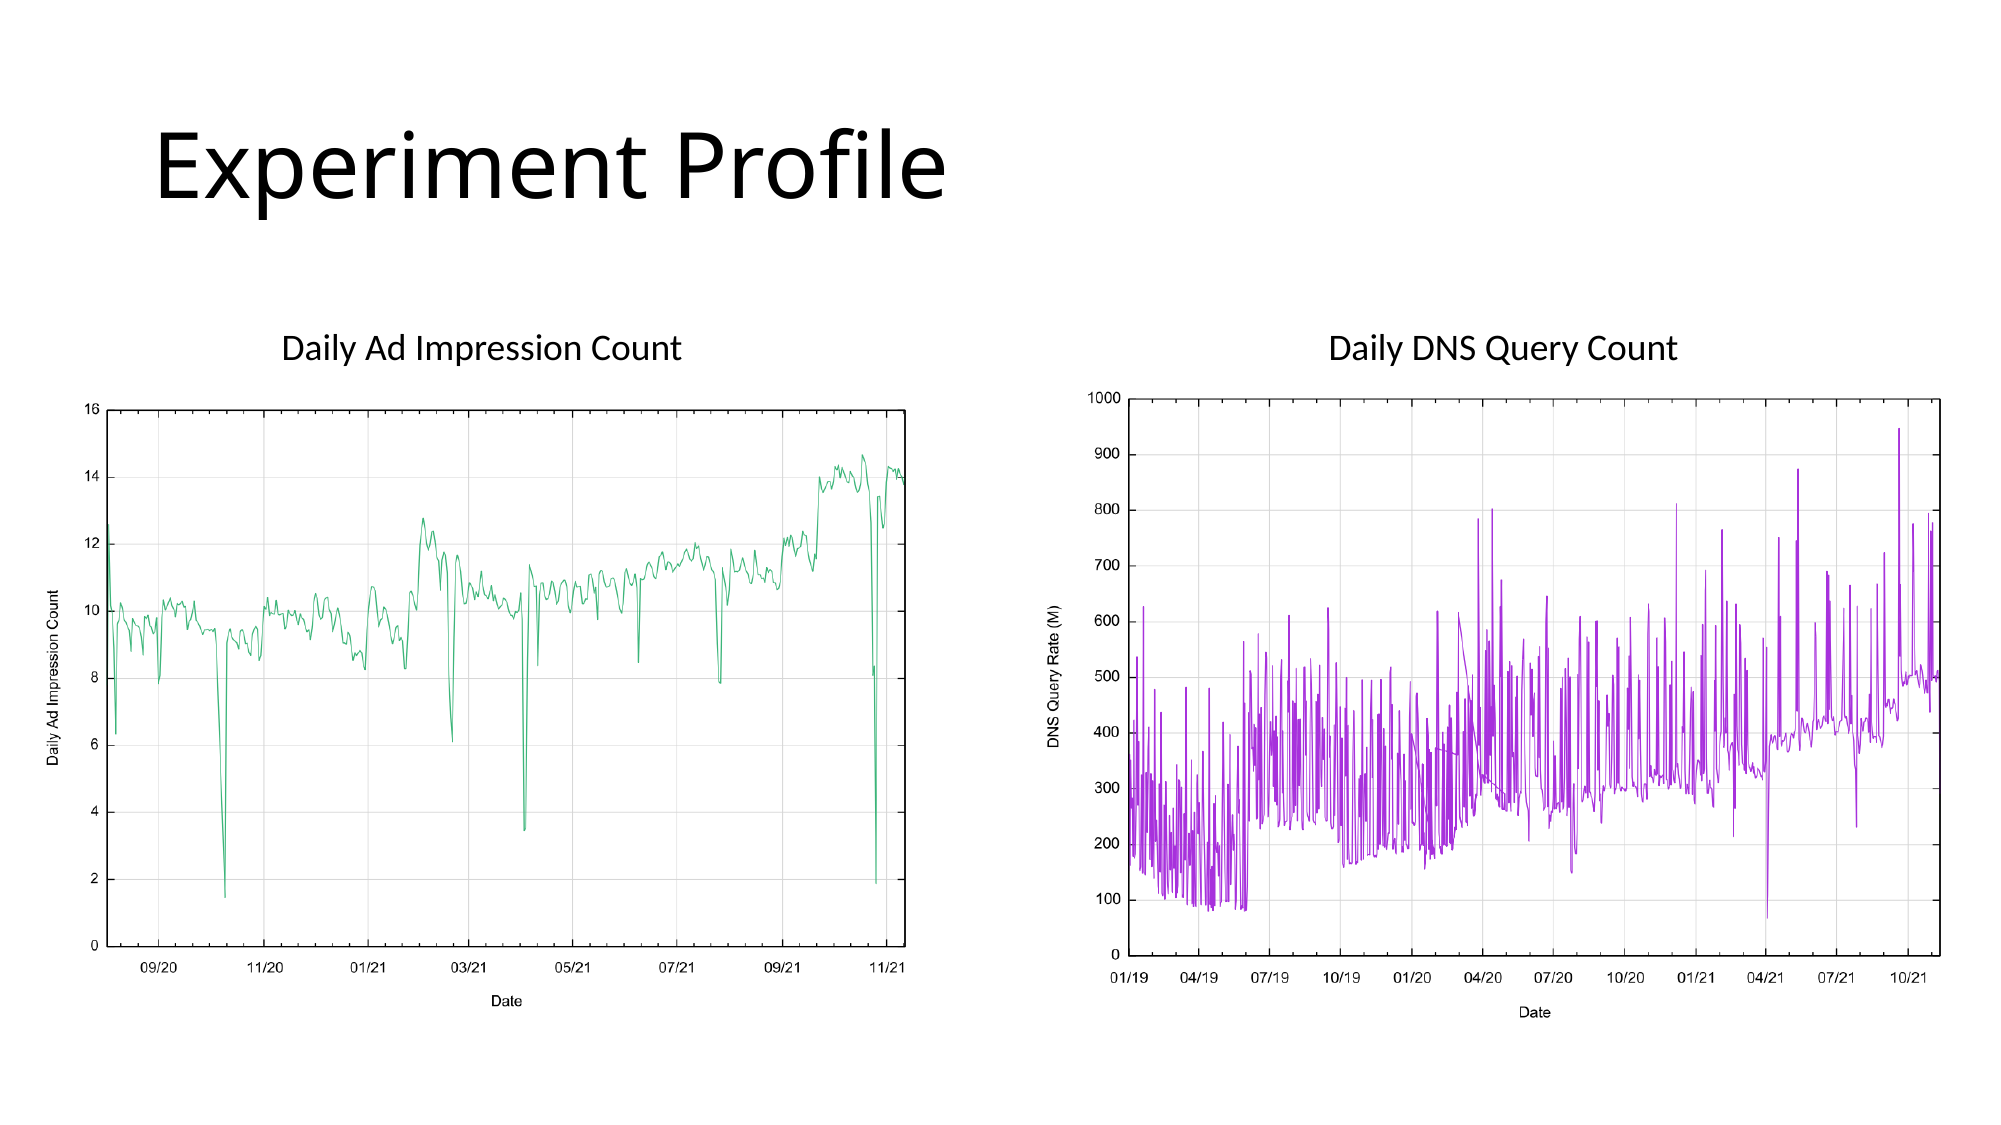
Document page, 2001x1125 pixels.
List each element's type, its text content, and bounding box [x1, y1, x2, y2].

text_box Daily DNS Query Count [1313, 315, 1694, 376]
title Experiment Profile [137, 59, 1863, 278]
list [1035, 376, 1965, 1029]
text_box Daily Ad Impression Count [266, 315, 698, 376]
picture [35, 388, 930, 1017]
